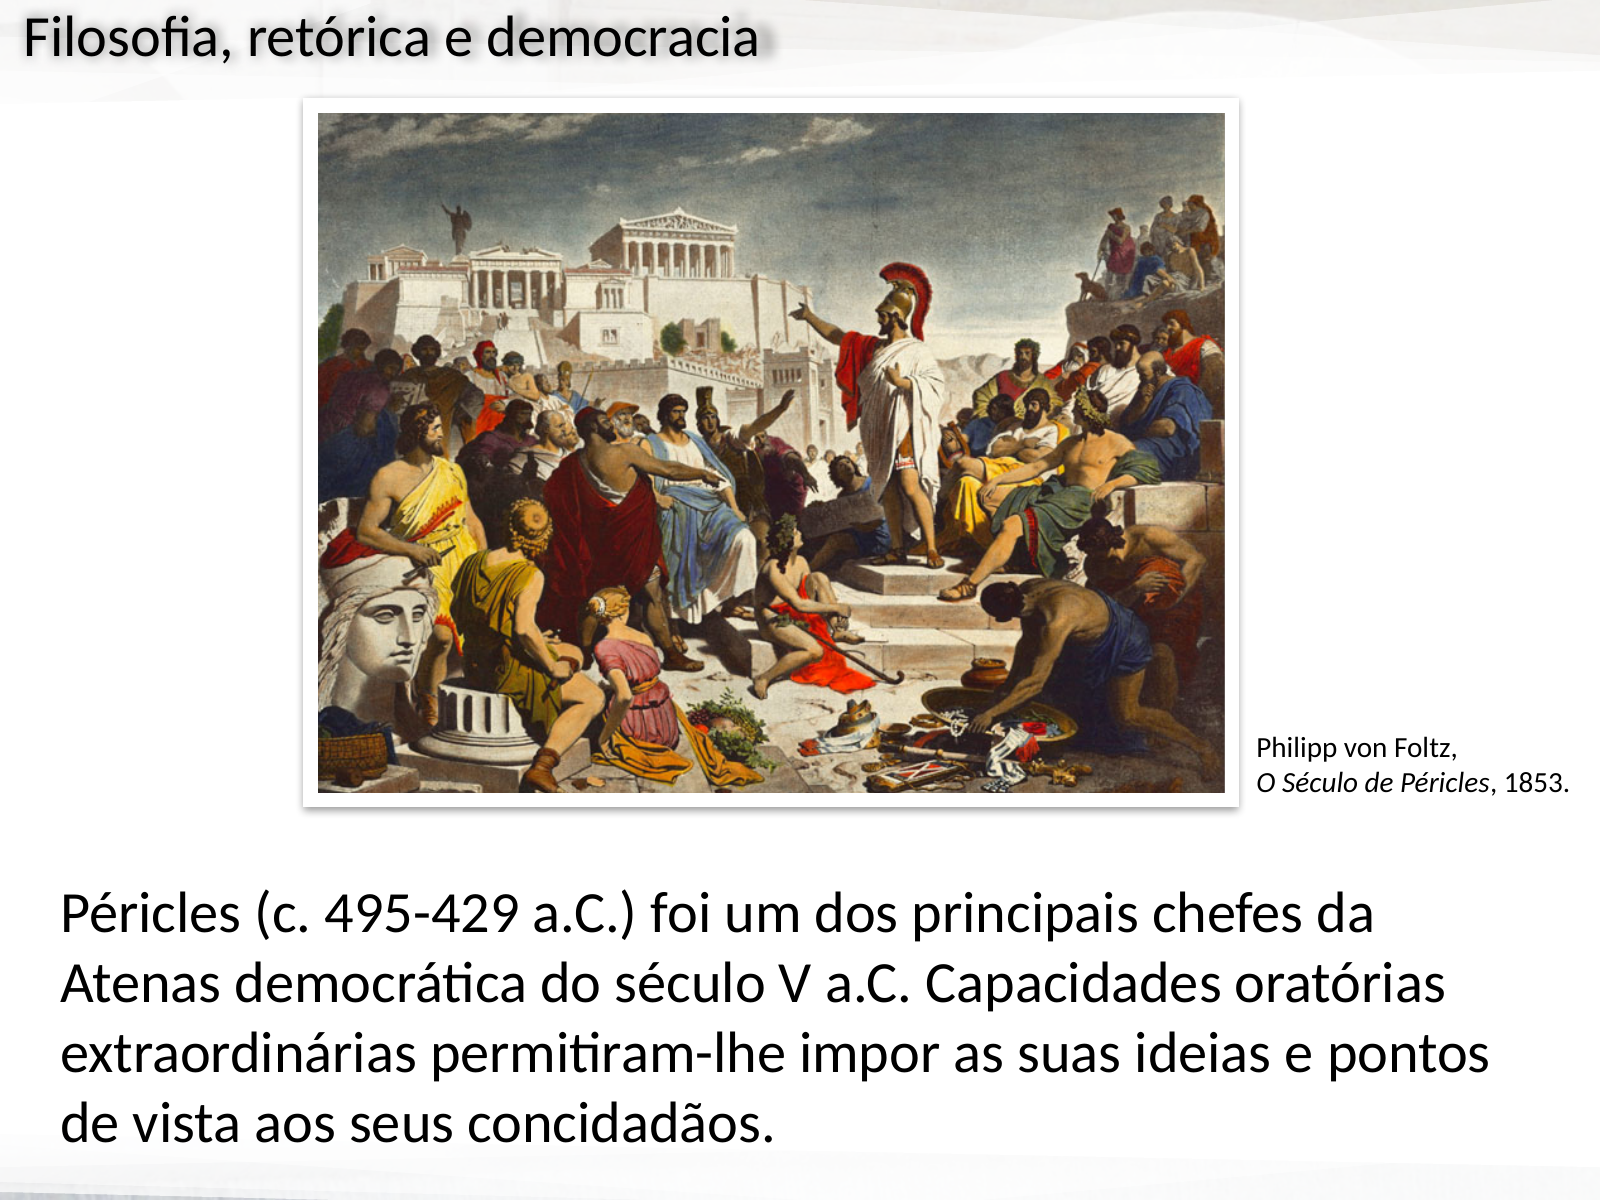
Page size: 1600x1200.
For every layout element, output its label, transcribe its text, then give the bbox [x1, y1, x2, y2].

text_box Péricles (c. 495-429 a.C.) foi um dos principais chefes da Atenas democrática do século V a.C. Capacidades oratórias extraordinárias permitiram-lhe impor as suas ideias e pontos de vista aos seus concidadãos. [30, 856, 1570, 1178]
picture [317, 112, 1225, 793]
text_box Philipp von Foltz, O Século de Péricles, 1853. [1241, 721, 1596, 806]
text_box Filosofia, retórica e democracia [0, 0, 1600, 75]
